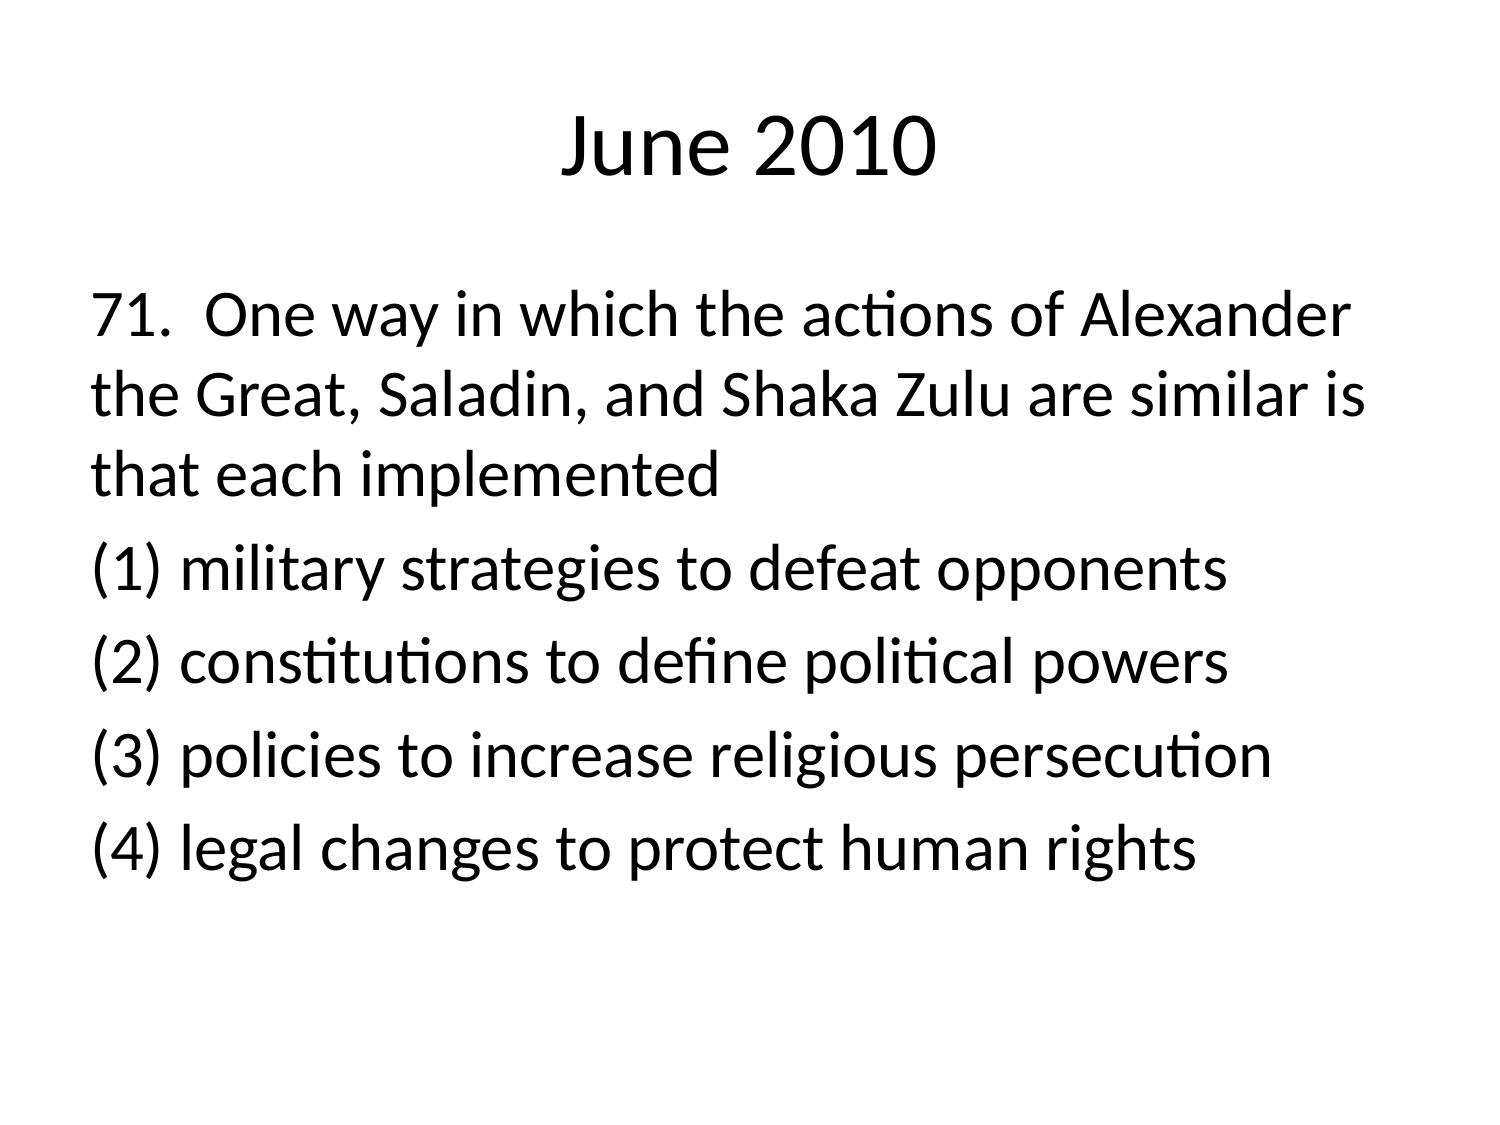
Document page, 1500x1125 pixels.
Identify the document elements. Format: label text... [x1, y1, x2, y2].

list 71. One way in which the actions of Alexander the Great, Saladin, and Shaka Zulu are similar is that each implemented (1) military strategies to defeat opponents (2) constitutions to define political powers (3) policies to increase religious persecution (4) legal changes to protect human rights [75, 262, 1425, 1005]
title June 2010 [75, 45, 1425, 233]
